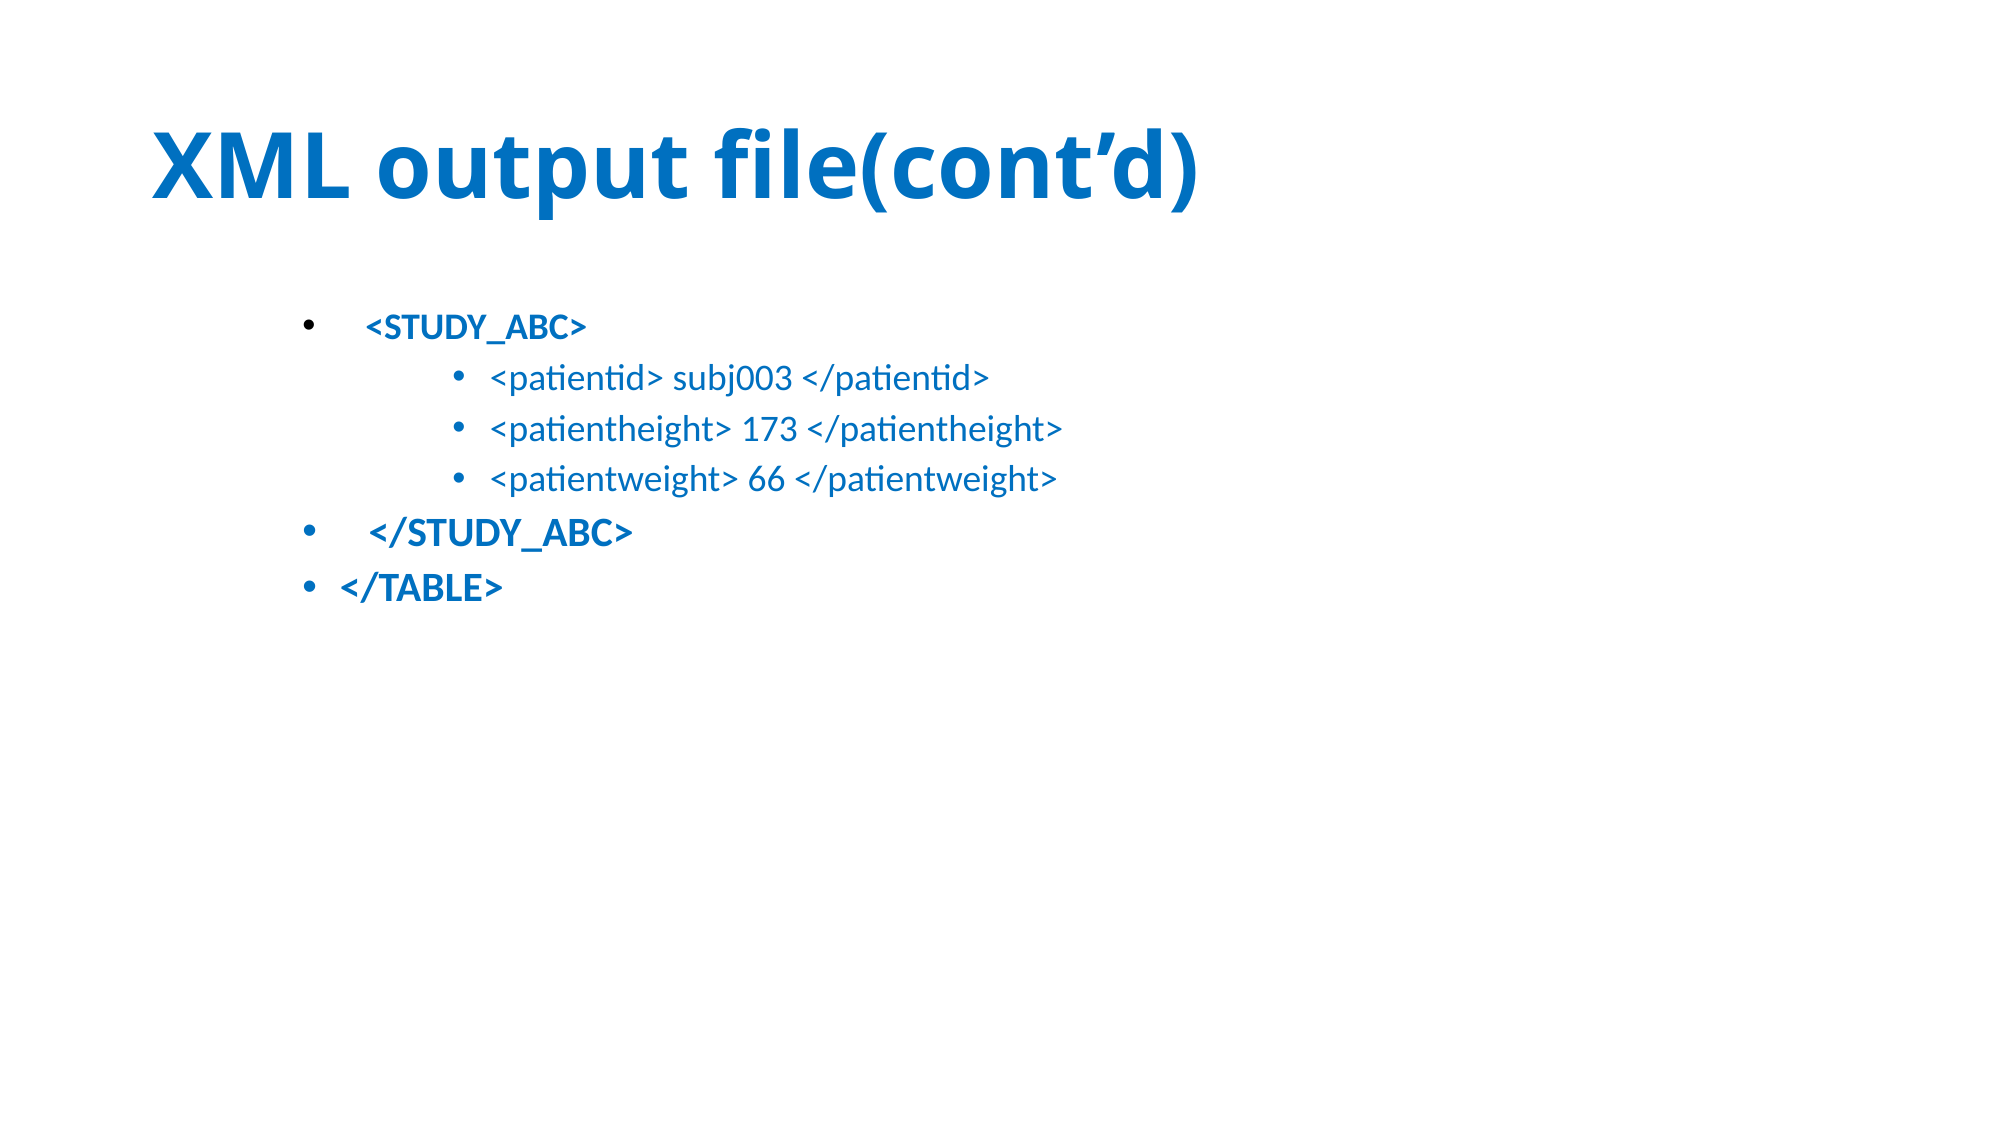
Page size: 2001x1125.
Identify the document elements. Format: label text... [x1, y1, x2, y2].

title XML output file(cont’d) [137, 59, 1863, 278]
list <STUDY_ABC> <patientid> subj003 </patientid> <patientheight> 173 </patientheight> <patientweight> 66 </patientweight> </STUDY_ABC> </TABLE> [137, 299, 1863, 1014]
